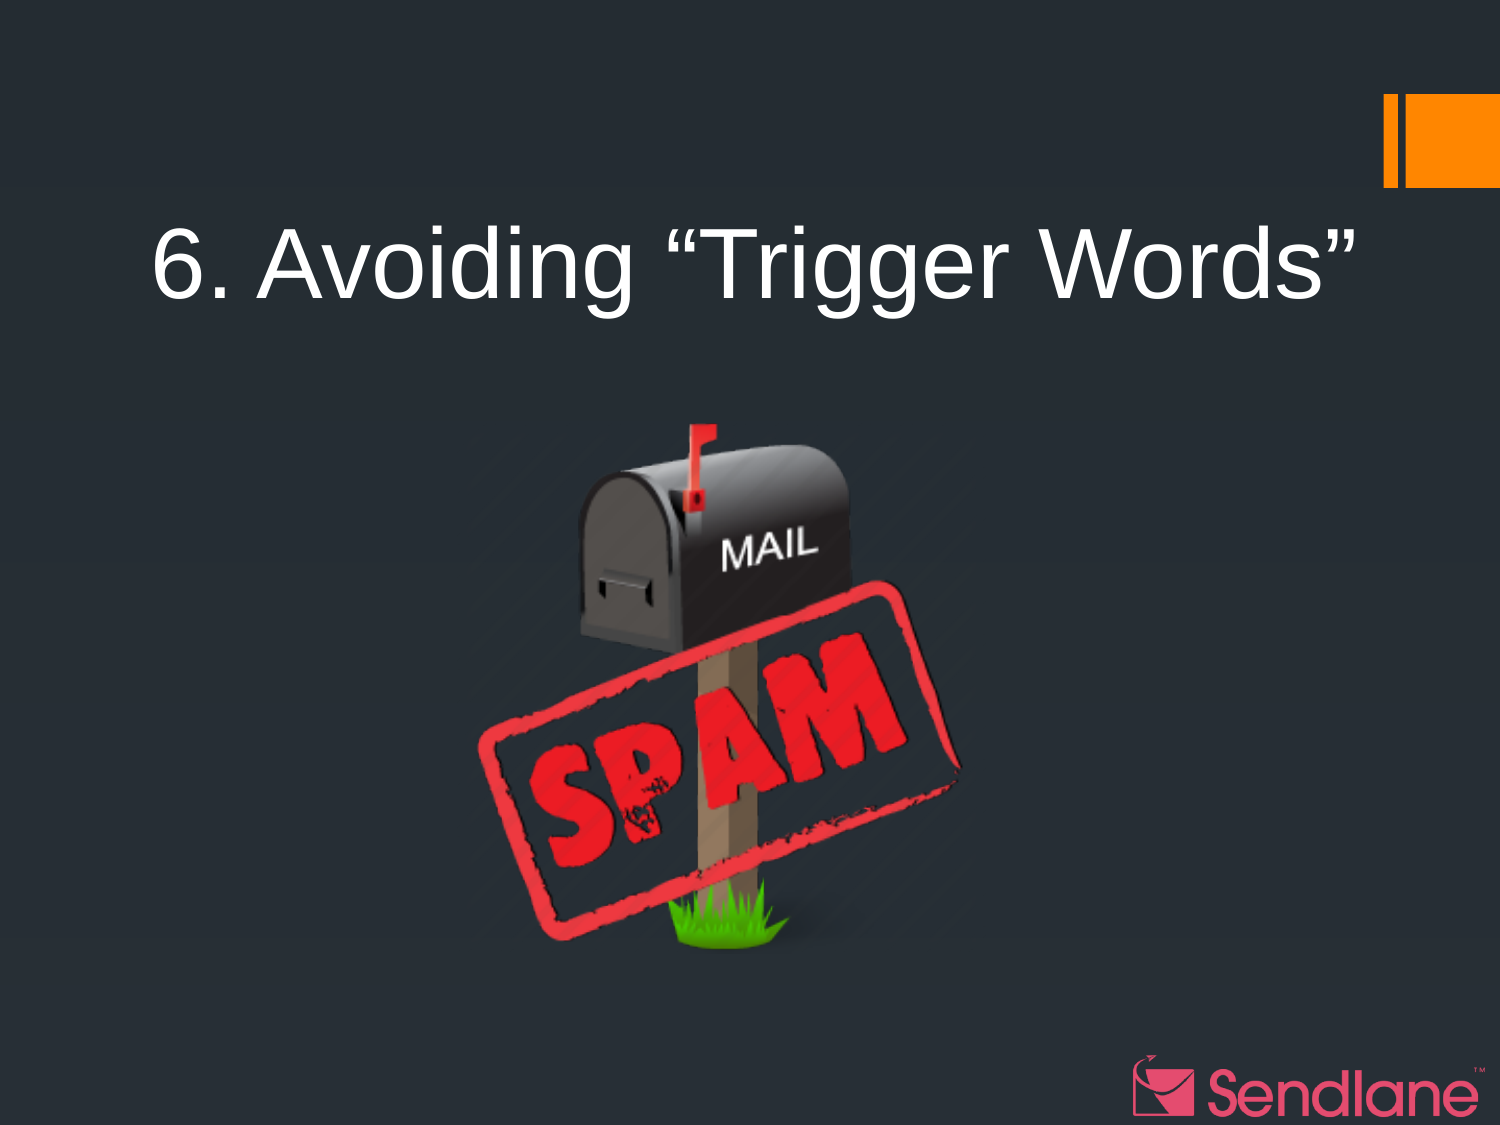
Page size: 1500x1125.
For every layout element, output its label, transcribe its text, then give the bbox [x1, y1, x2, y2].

picture [1127, 1027, 1489, 1125]
picture [454, 420, 989, 955]
title 6. Avoiding “Trigger Words” [135, 137, 1398, 327]
